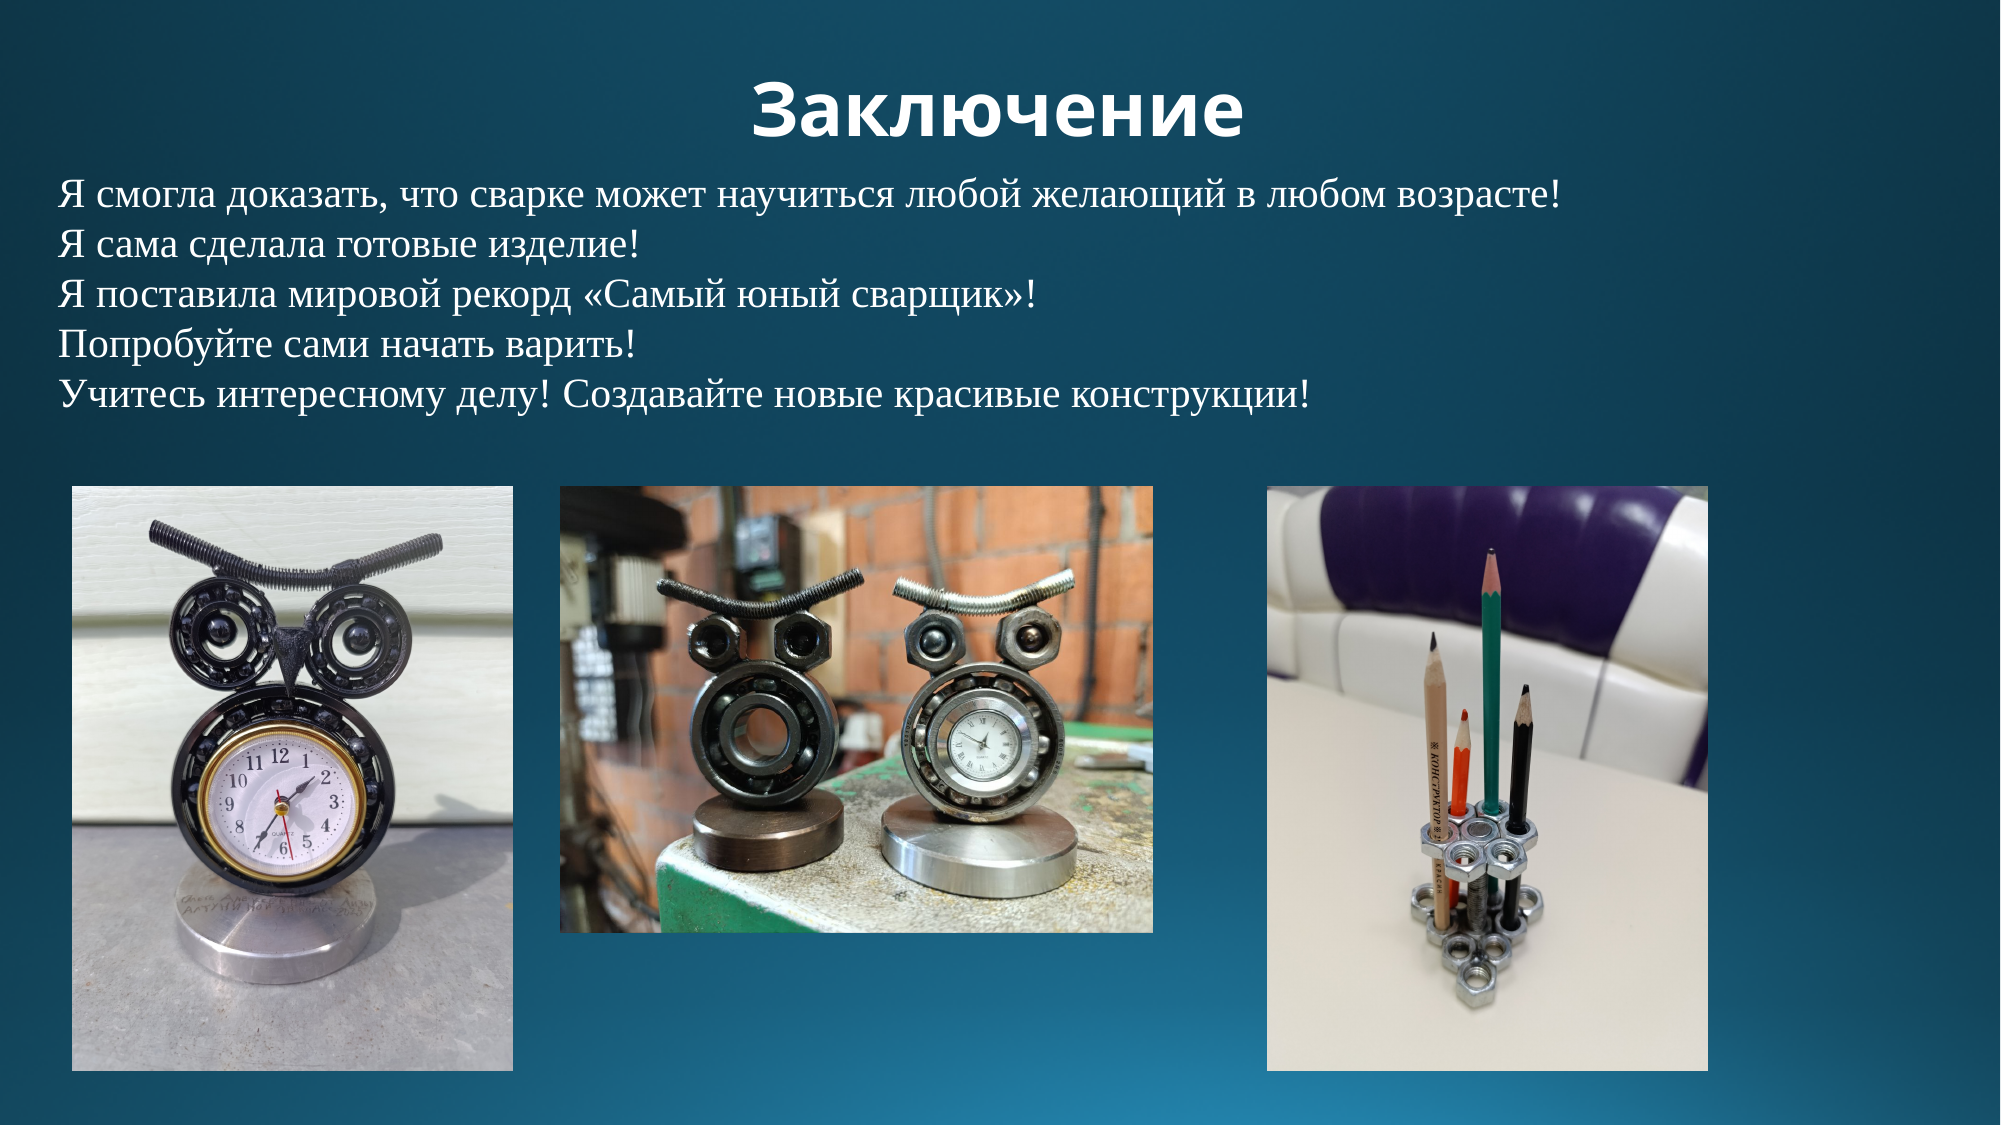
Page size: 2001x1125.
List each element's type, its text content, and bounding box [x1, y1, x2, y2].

text_box Я смогла доказать, что сварке может научиться любой желающий в любом возрасте! Я сама сделала готовые изделие! Я поставила мировой рекорд «Самый юный сварщик»! Попробуйте сами начать варить! Учитесь интересному делу! Создавайте новые красивые конструкции! [43, 158, 1963, 469]
picture [0, 0, 2001, 1125]
text_box Заключение [42, 54, 1953, 204]
